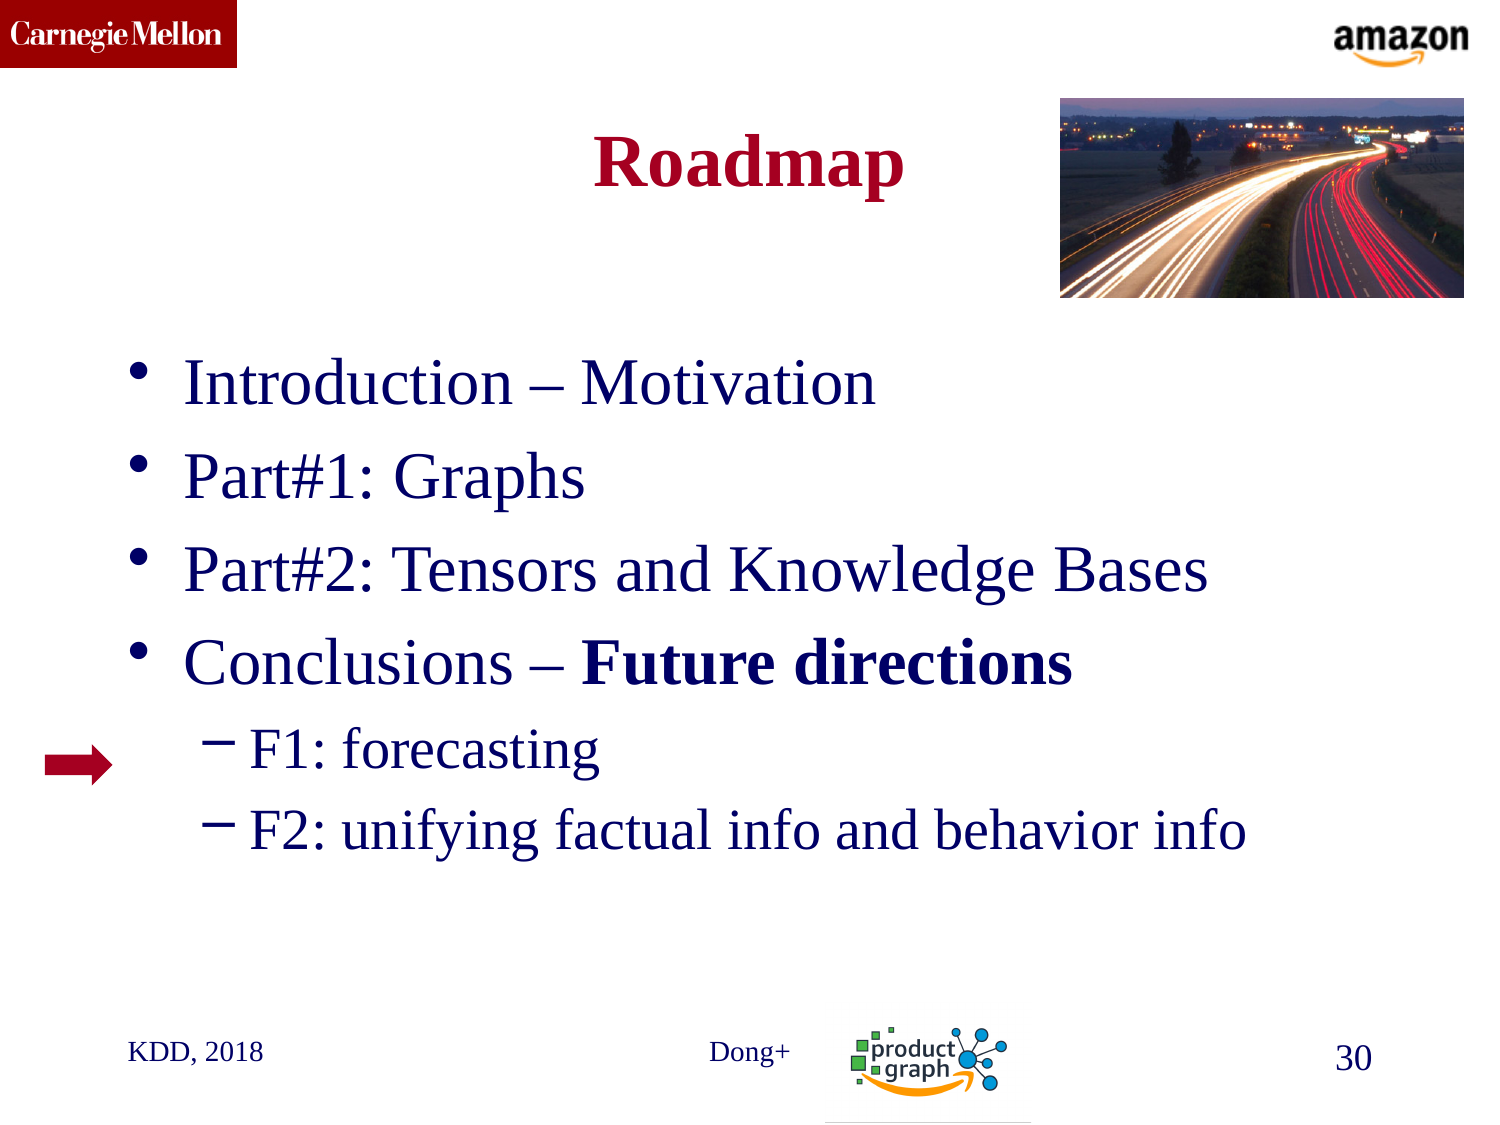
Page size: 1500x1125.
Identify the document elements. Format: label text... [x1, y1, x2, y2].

text_box [44, 744, 113, 786]
slide_number 30 [1074, 1024, 1388, 1101]
list Introduction – Motivation Part#1: Graphs Part#2: Tensors and Knowledge Bases Conclusions – Future directions F1: forecasting F2: unifying factual info and behavior info [112, 237, 1388, 1001]
picture [0, 0, 237, 68]
picture [1060, 98, 1464, 299]
title Roadmap [112, 99, 1058, 213]
footer Dong+ [512, 1024, 988, 1101]
slide_number KDD, 2018 [112, 1024, 426, 1101]
picture [1322, 4, 1484, 88]
